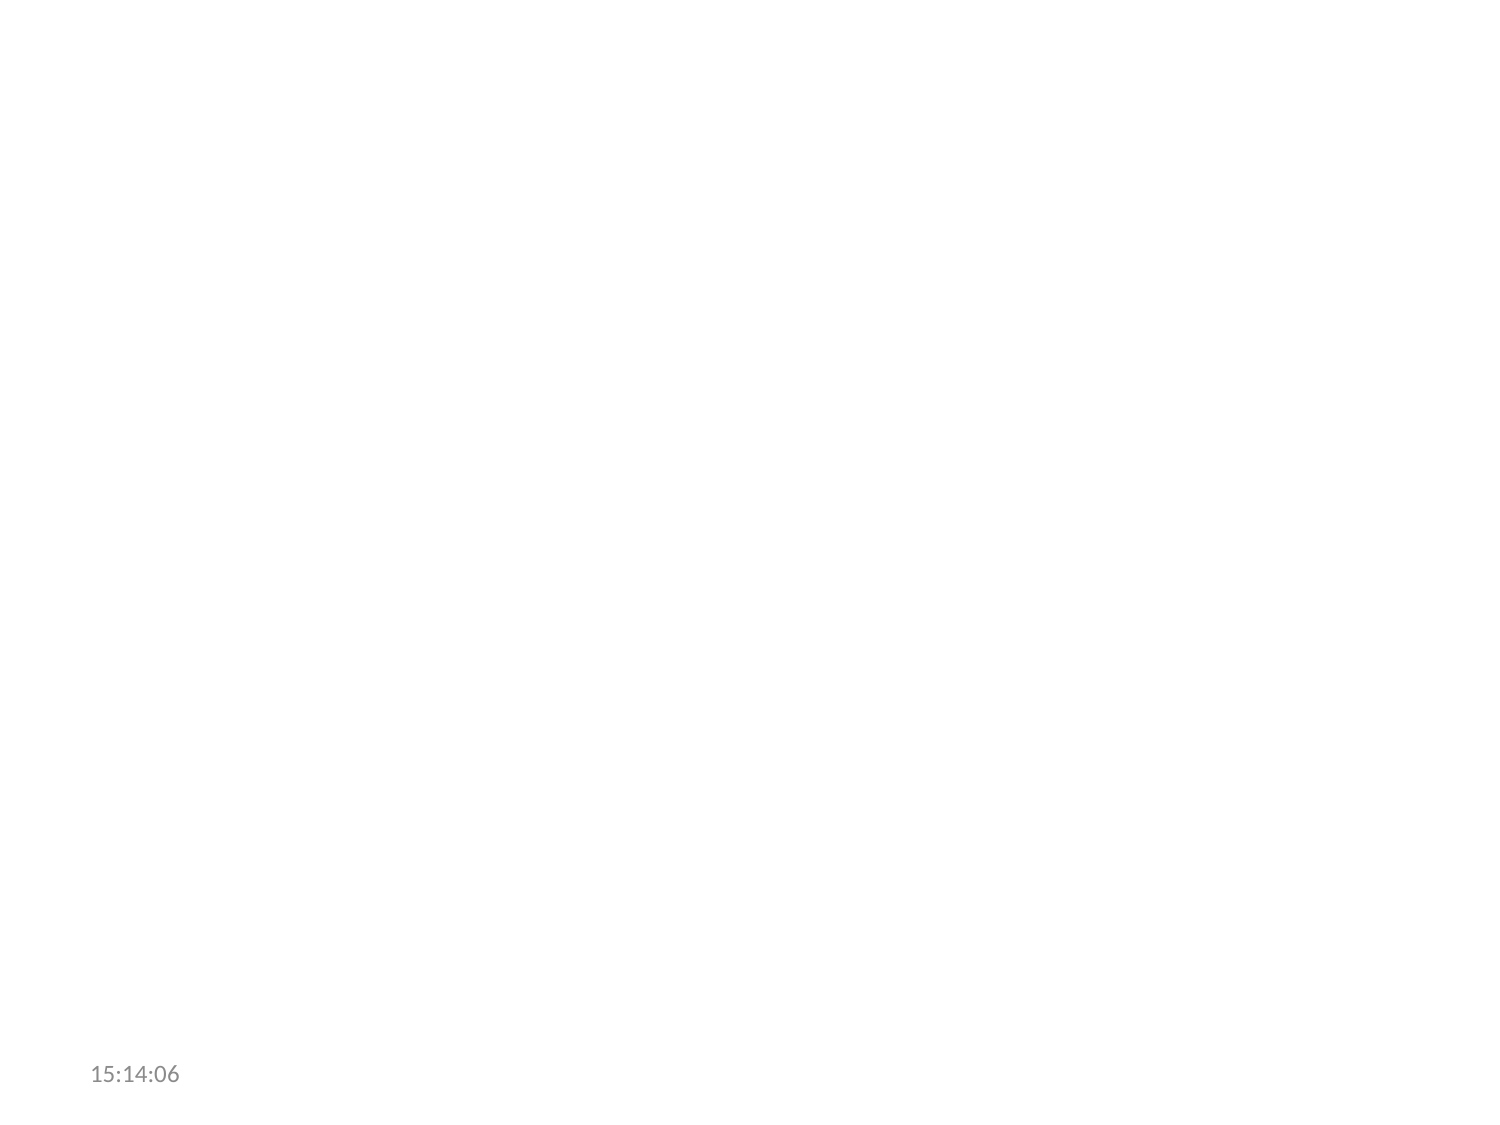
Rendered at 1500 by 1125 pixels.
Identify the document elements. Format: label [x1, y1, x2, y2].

slide_number [75, 1042, 425, 1103]
